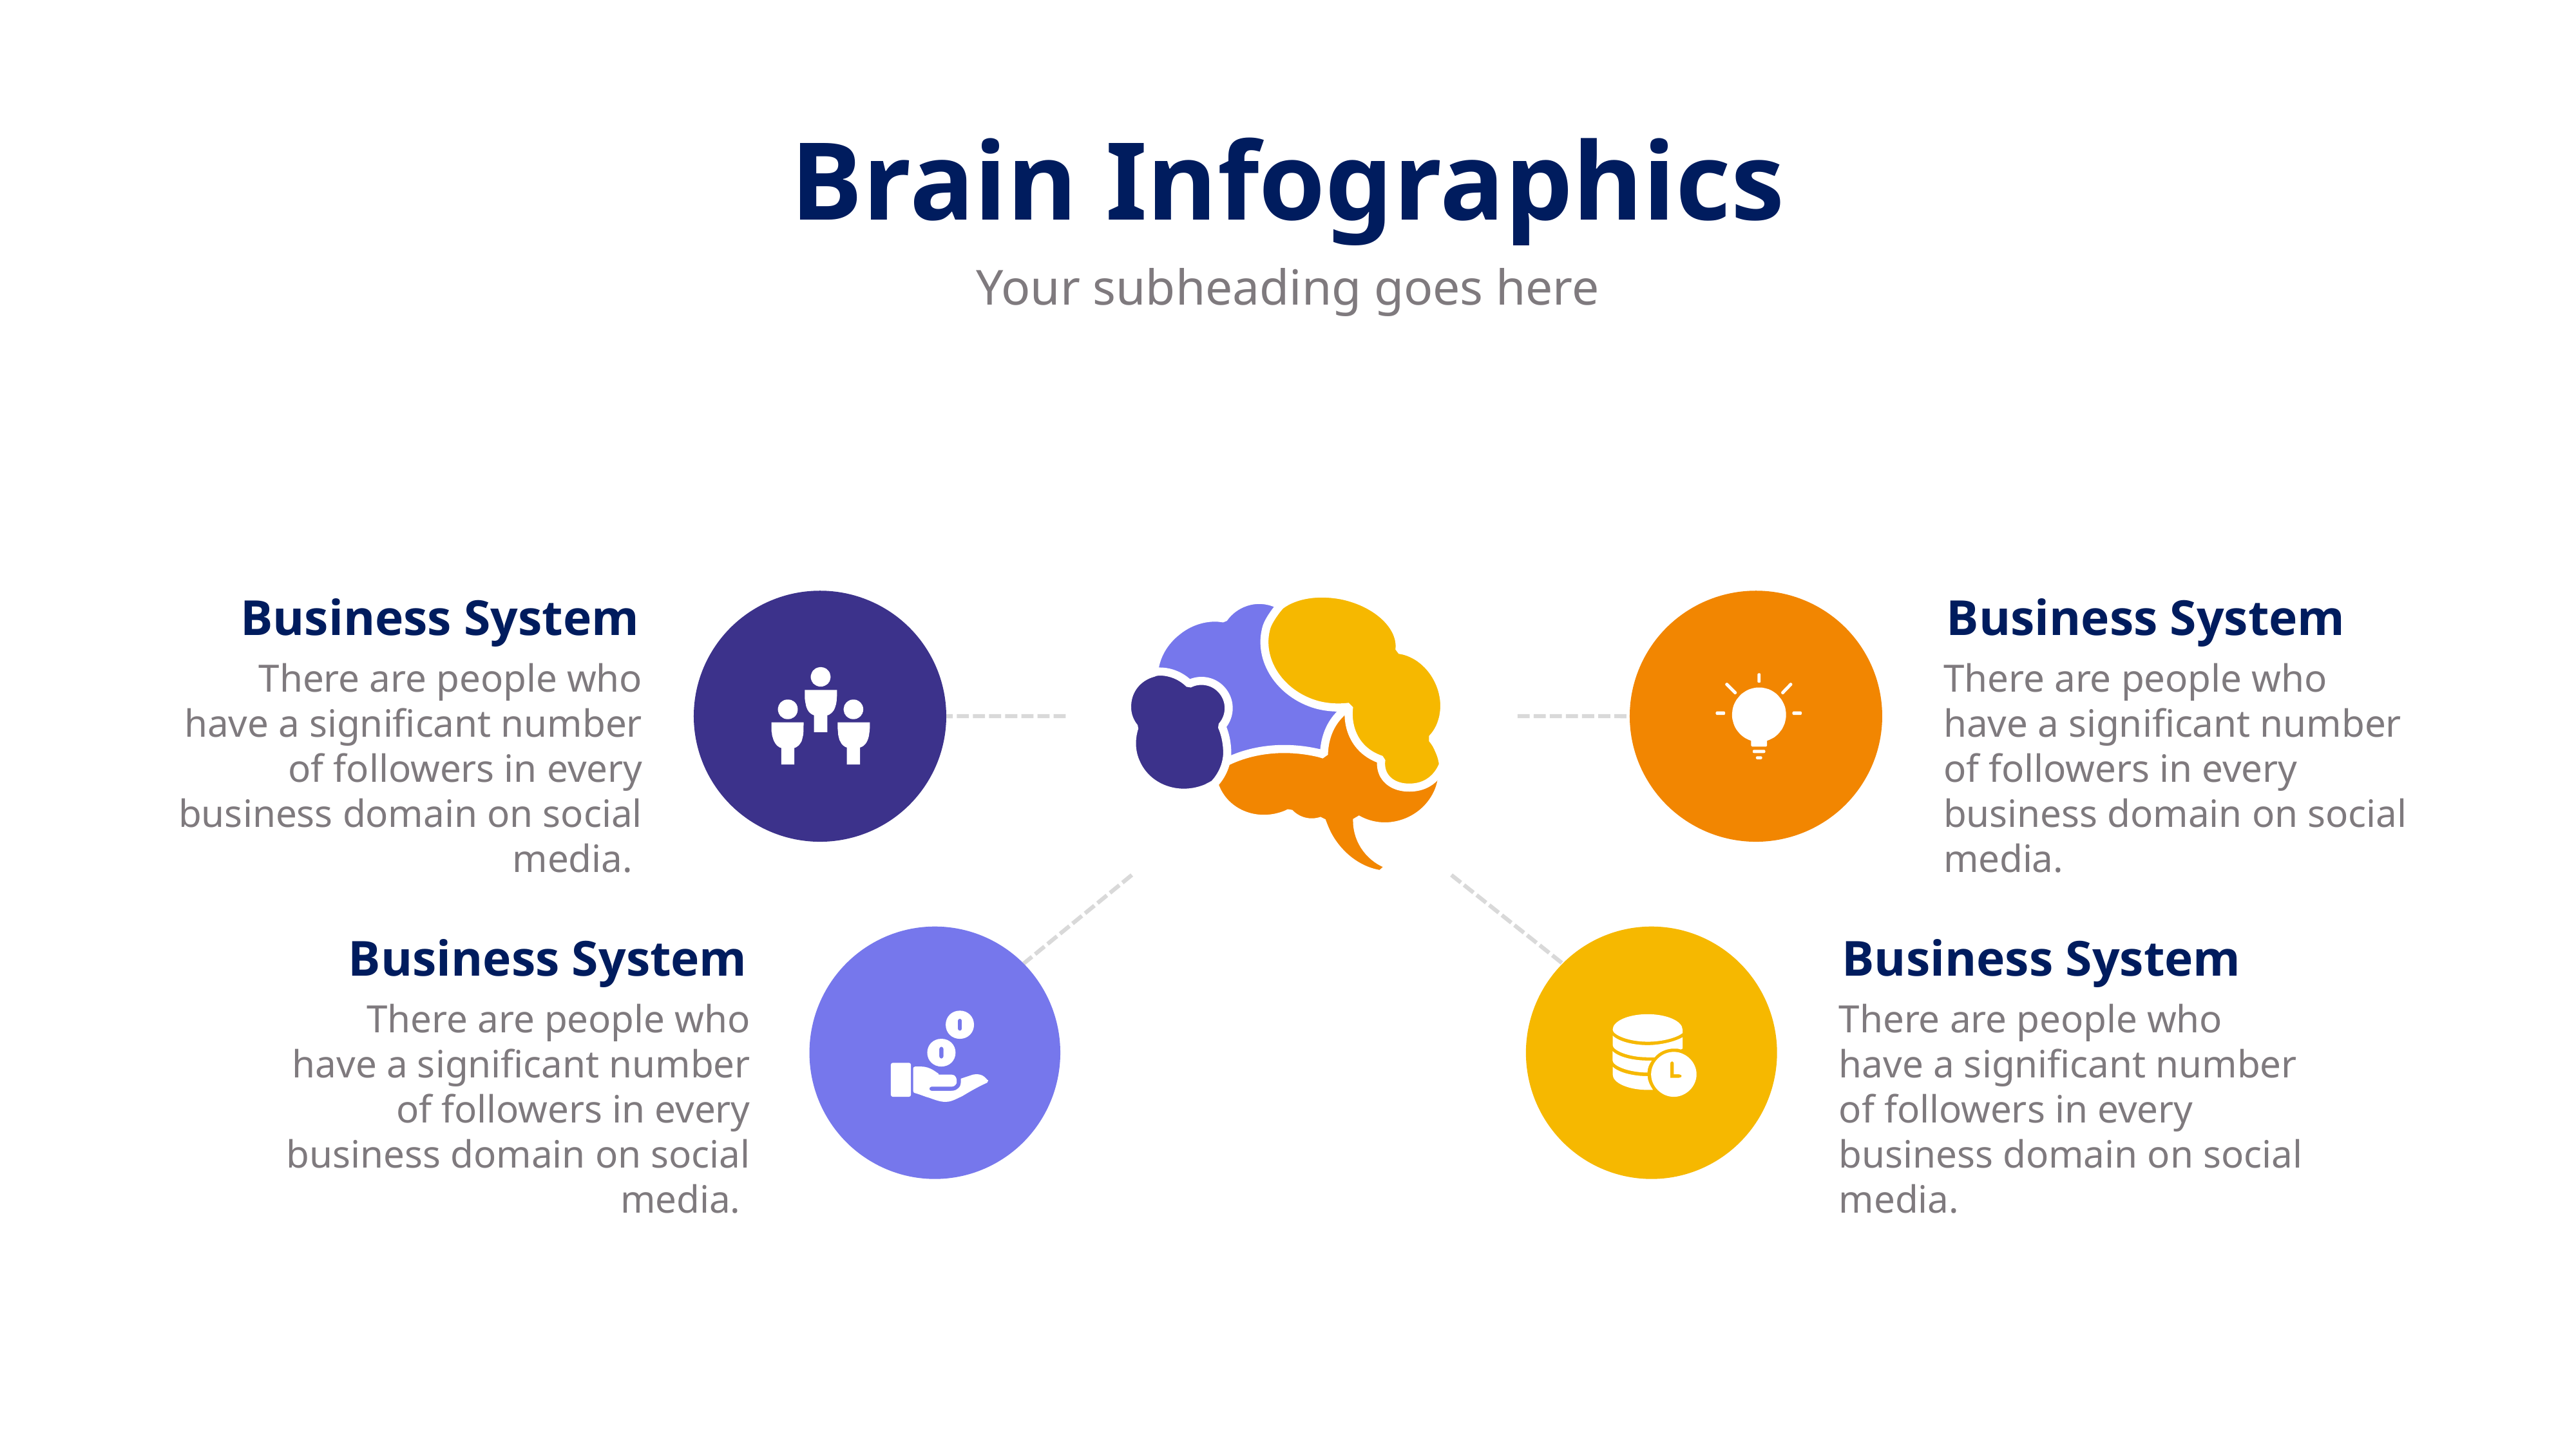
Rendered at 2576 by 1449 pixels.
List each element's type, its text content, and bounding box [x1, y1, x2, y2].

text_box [1829, 922, 2313, 1183]
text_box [1715, 673, 1802, 760]
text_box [1023, 875, 1132, 964]
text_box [890, 1010, 989, 1102]
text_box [276, 922, 760, 1183]
text_box Brain Infographics [781, 108, 1795, 247]
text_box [168, 582, 652, 842]
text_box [1934, 582, 2418, 842]
text_box [1525, 926, 1777, 1179]
text_box [693, 591, 946, 842]
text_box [771, 667, 870, 765]
text_box Your subheading goes here [281, 251, 2295, 319]
text_box [809, 926, 1061, 1179]
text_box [1126, 591, 1450, 875]
text_box [1629, 591, 1882, 842]
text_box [1451, 875, 1563, 964]
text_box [1612, 1014, 1697, 1097]
